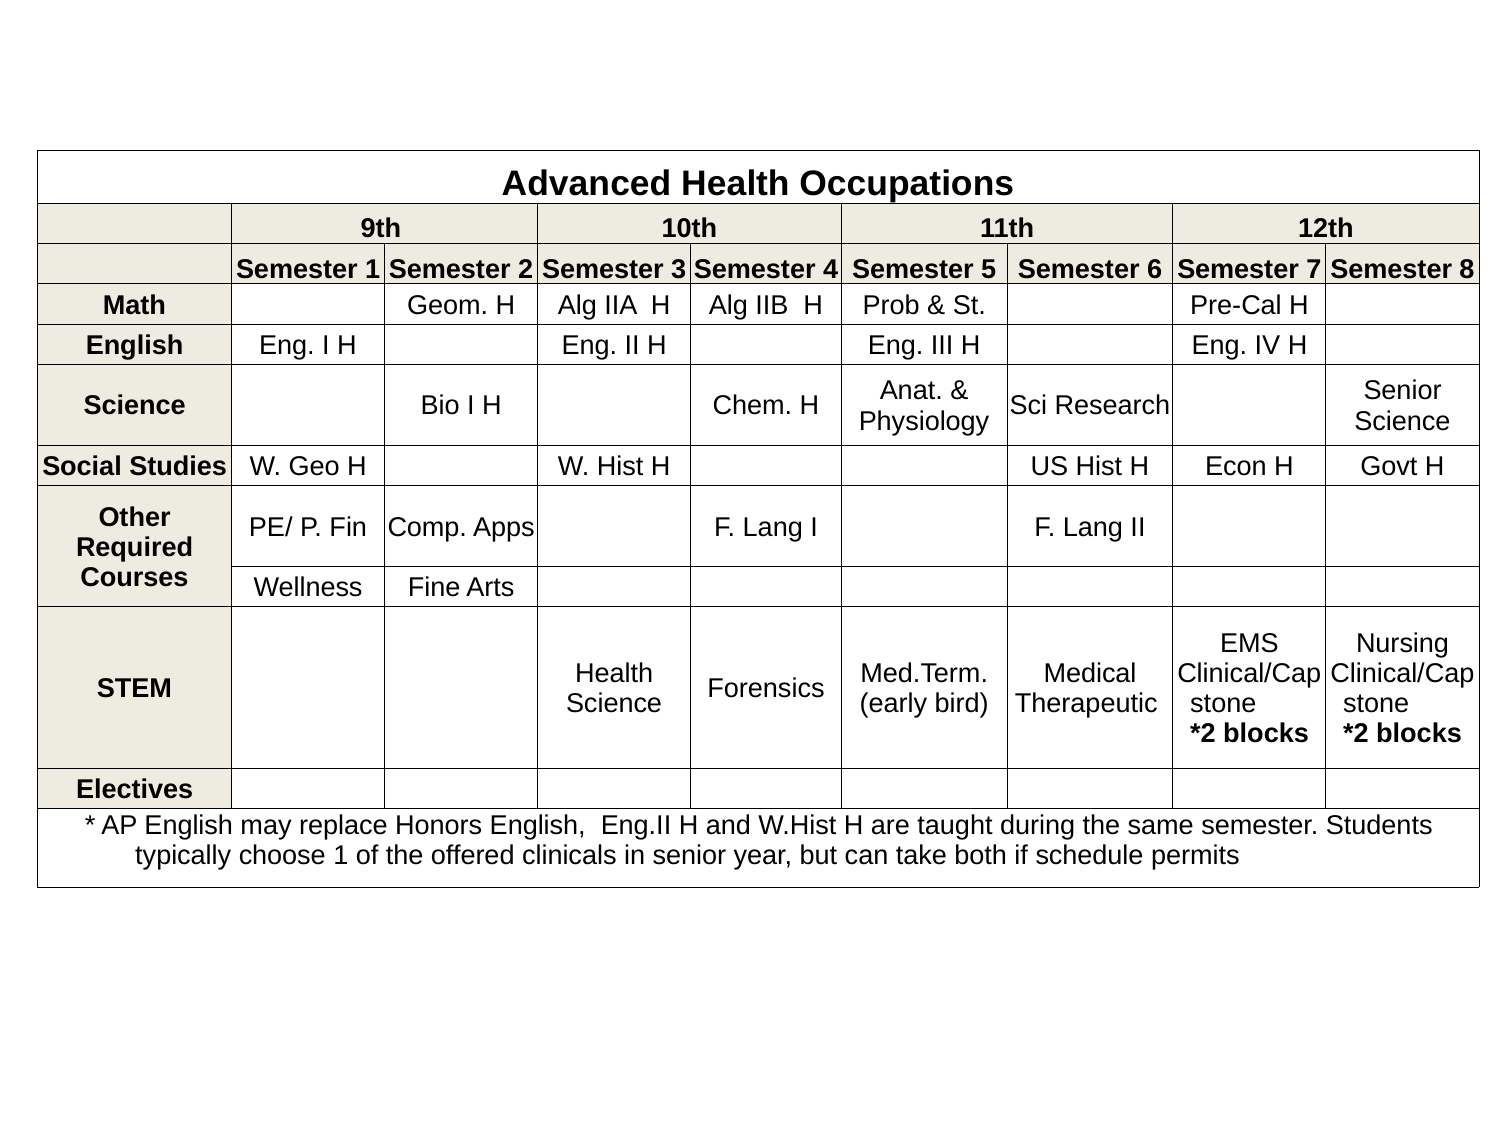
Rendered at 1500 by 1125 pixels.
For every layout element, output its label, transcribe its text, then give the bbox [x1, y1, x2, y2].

table_cell Semester 1 [232, 244, 384, 283]
table_cell [691, 325, 841, 364]
table_cell [1173, 486, 1325, 566]
table_cell [38, 244, 231, 283]
table_cell Eng. II H [538, 325, 690, 364]
table_cell 11th [842, 204, 1172, 243]
table_cell [842, 446, 1007, 485]
table_cell [1326, 567, 1479, 606]
table_cell Electives [38, 769, 231, 808]
table_cell Social Studies [38, 446, 231, 485]
table_cell Semester 8 [1326, 244, 1479, 283]
table_cell [385, 607, 537, 768]
table_cell Med.Term. (early bird) [842, 607, 1007, 768]
table_cell W. Hist H [538, 446, 690, 485]
table_cell [385, 325, 537, 364]
table_cell Govt H [1326, 446, 1479, 485]
table_cell English [38, 325, 231, 364]
table_cell Anat. & Physiology [842, 365, 1007, 445]
table_cell [1326, 284, 1479, 324]
table_cell PE/ P. Fin [232, 486, 384, 566]
table_cell Geom. H [385, 284, 537, 324]
table_cell F. Lang II [1008, 486, 1172, 566]
table_cell STEM [38, 607, 231, 768]
table_cell [538, 486, 690, 566]
table_cell [538, 567, 690, 606]
table_cell [1173, 769, 1325, 808]
table_cell [232, 769, 384, 808]
table_cell [1008, 769, 1172, 808]
table_cell [538, 365, 690, 445]
table_cell [842, 769, 1007, 808]
table_cell [691, 769, 841, 808]
table_cell Science [38, 365, 231, 445]
table_cell [1326, 486, 1479, 566]
table_cell Eng. IV H [1173, 325, 1325, 364]
table_cell Health Science [538, 607, 690, 768]
table_cell Math [38, 284, 231, 324]
table_cell Semester 3 [538, 244, 690, 283]
table_cell W. Geo H [232, 446, 384, 485]
table_cell F. Lang I [691, 486, 841, 566]
table_cell Semester 5 [842, 244, 1007, 283]
table_cell [232, 607, 384, 768]
table_cell 10th [538, 204, 841, 243]
table_header Advanced Health Occupations [38, 151, 1479, 203]
table_cell Medical Therapeutic [1008, 607, 1172, 768]
table_cell Alg IIB H [691, 284, 841, 324]
table_cell [691, 446, 841, 485]
table_cell [1008, 325, 1172, 364]
table_cell Chem. H [691, 365, 841, 445]
table_cell Eng. I H [232, 325, 384, 364]
table_cell [691, 567, 841, 606]
table_cell Comp. Apps [385, 486, 537, 566]
table_cell Semester 2 [385, 244, 537, 283]
table_cell Eng. III H [842, 325, 1007, 364]
table_cell Sci Research [1008, 365, 1172, 445]
table_cell [38, 204, 231, 243]
table_cell [842, 486, 1007, 566]
table_cell EMS Clinical/Capstone *2 blocks [1173, 607, 1325, 768]
table_cell Other Required Courses [38, 486, 231, 606]
table_cell Nursing Clinical/Capstone *2 blocks [1326, 607, 1479, 768]
table_cell 12th [1173, 204, 1479, 243]
table_cell Wellness [232, 567, 384, 606]
table_cell * AP English may replace Honors English, Eng.II H and W.Hist H are taught during the same semester. Students typically choose 1 of the offered clinicals in senior year, but can take both if schedule permits [38, 809, 1479, 887]
table_cell Prob & St. [842, 284, 1007, 324]
table_cell [232, 365, 384, 445]
table_cell [1173, 365, 1325, 445]
table_cell [1326, 325, 1479, 364]
table_cell Econ H [1173, 446, 1325, 485]
table_cell Semester 7 [1173, 244, 1325, 283]
table_cell Bio I H [385, 365, 537, 445]
table_cell Semester 4 [691, 244, 841, 283]
table_cell Forensics [691, 607, 841, 768]
table_cell [1008, 567, 1172, 606]
table_cell [538, 769, 690, 808]
table_cell Semester 6 [1008, 244, 1172, 283]
table_cell [1008, 284, 1172, 324]
table_cell [232, 284, 384, 324]
table_cell US Hist H [1008, 446, 1172, 485]
table_cell [385, 769, 537, 808]
table_cell Fine Arts [385, 567, 537, 606]
table_cell [1173, 567, 1325, 606]
table_cell [842, 567, 1007, 606]
table_cell Alg IIA H [538, 284, 690, 324]
table_cell [1326, 769, 1479, 808]
table_cell 9th [232, 204, 537, 243]
table_cell Senior Science [1326, 365, 1479, 445]
table_cell [385, 446, 537, 485]
table_cell Pre-Cal H [1173, 284, 1325, 324]
